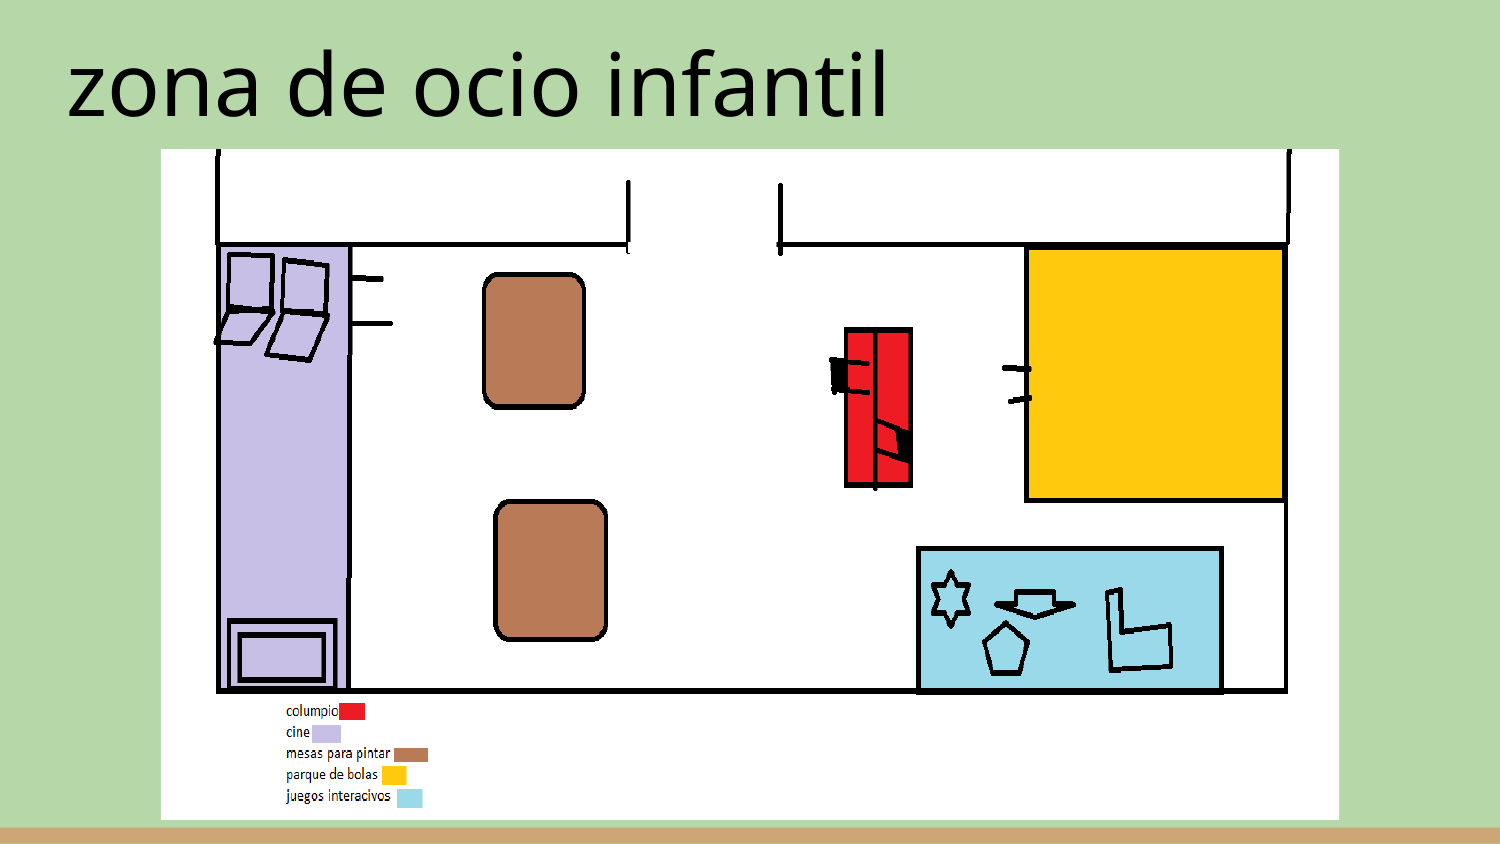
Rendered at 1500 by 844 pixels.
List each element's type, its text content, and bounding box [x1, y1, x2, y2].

title zona de ocio infantil [51, 12, 1449, 150]
picture [160, 149, 1340, 821]
